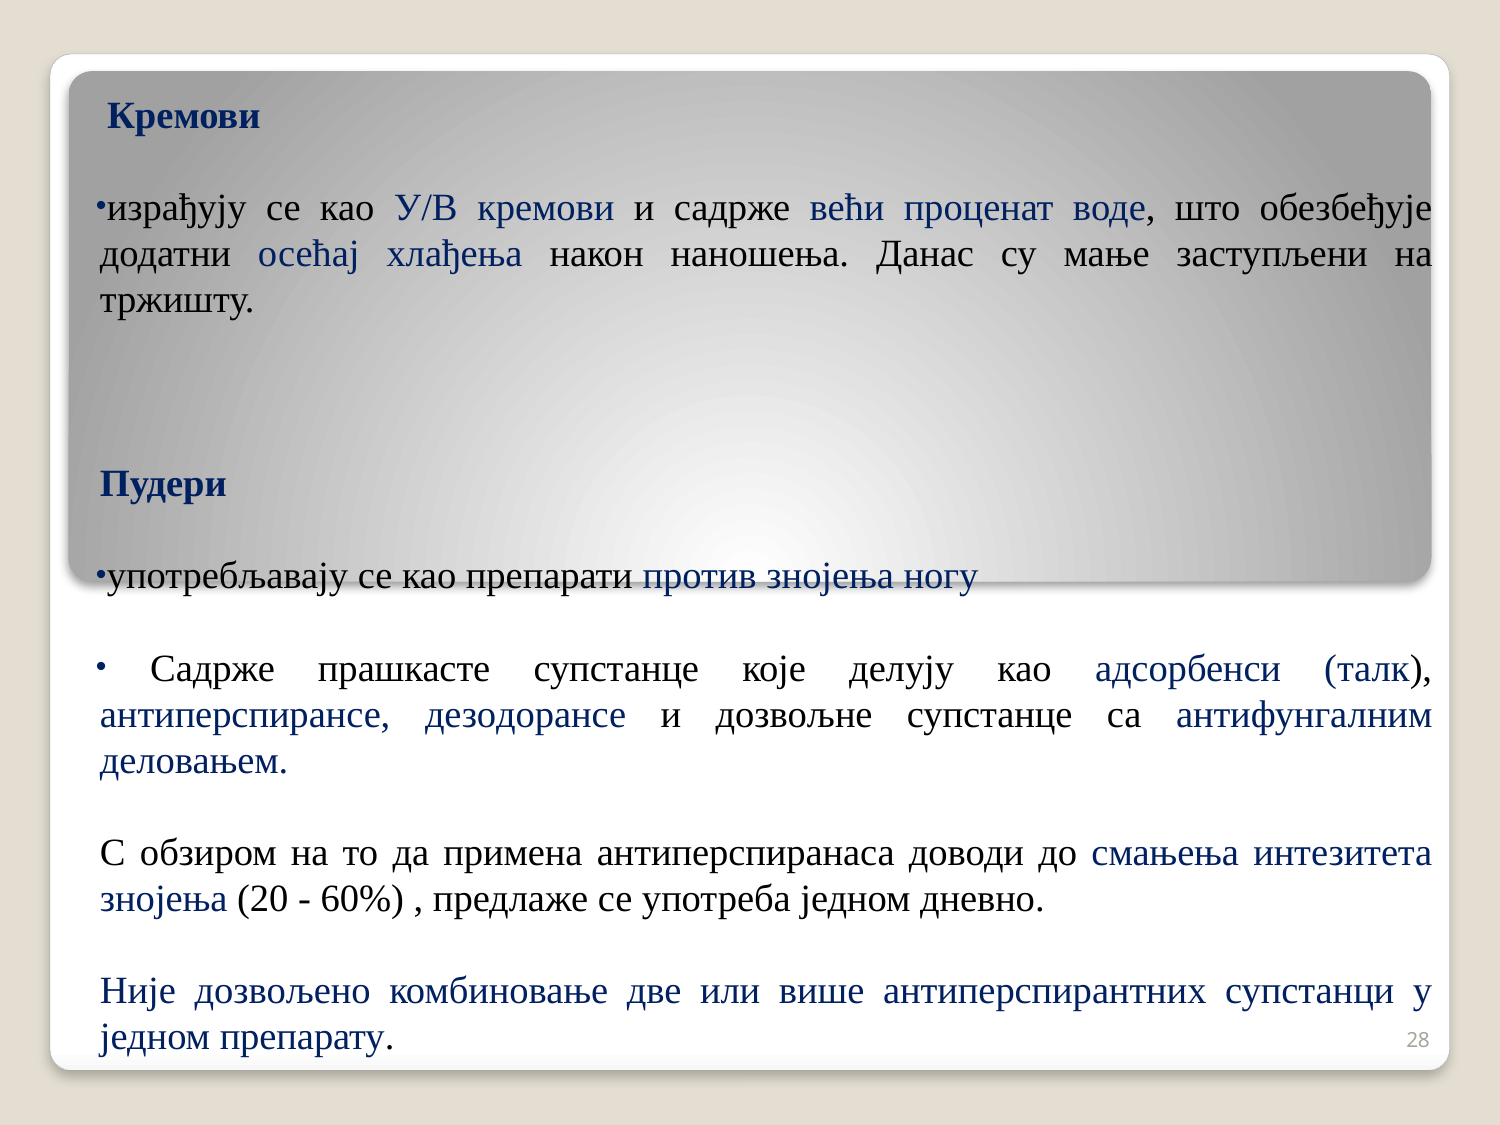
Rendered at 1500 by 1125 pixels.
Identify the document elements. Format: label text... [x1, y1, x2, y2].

slide_number 28 [1369, 1002, 1445, 1063]
subtitle Кремови израђују се као У/В кремови и садрже већи проценат воде, што обезбеђује додатни осећај хлађења након наношења. Данас су мање заступљени на тржишту. Пудери употребљавају се као препарати против знојења ногу Садрже прашкасте супстанце које делују као адсорбенси (талк), антиперспирансе, дезодорансе и дозвољне супстанце са антифунгалним деловањем. С обзиром на то да примена антиперспиранаса доводи до смањења интезитета знојења (20 - 60%) , предлаже се употреба једном дневно. Није дозвољено комбиновање две или више антиперспирантних супстанци у једном препарату. [64, 90, 1447, 1071]
